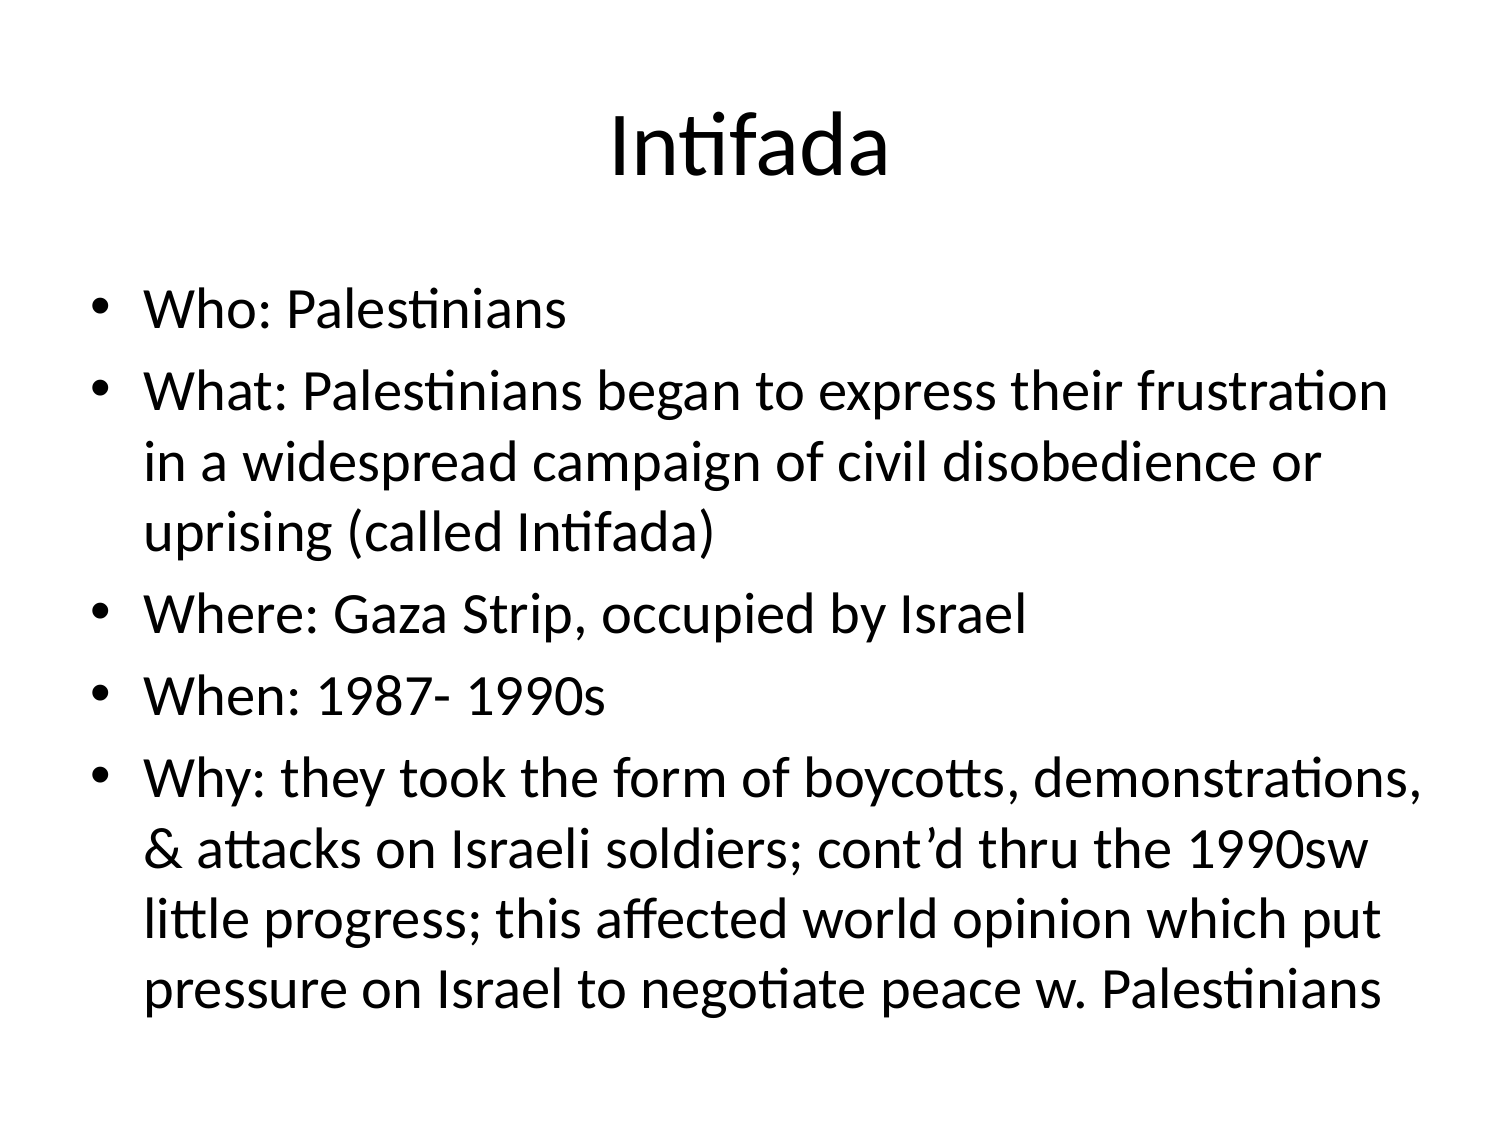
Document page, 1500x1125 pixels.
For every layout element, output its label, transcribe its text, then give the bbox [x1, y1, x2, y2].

title Intifada [75, 45, 1425, 233]
list Who: Palestinians What: Palestinians began to express their frustration in a widespread campaign of civil disobedience or uprising (called Intifada) Where: Gaza Strip, occupied by Israel When: 1987- 1990s Why: they took the form of boycotts, demonstrations, & attacks on Israeli soldiers; cont’d thru the 1990sw little progress; this affected world opinion which put pressure on Israel to negotiate peace w. Palestinians [75, 262, 1463, 1075]
